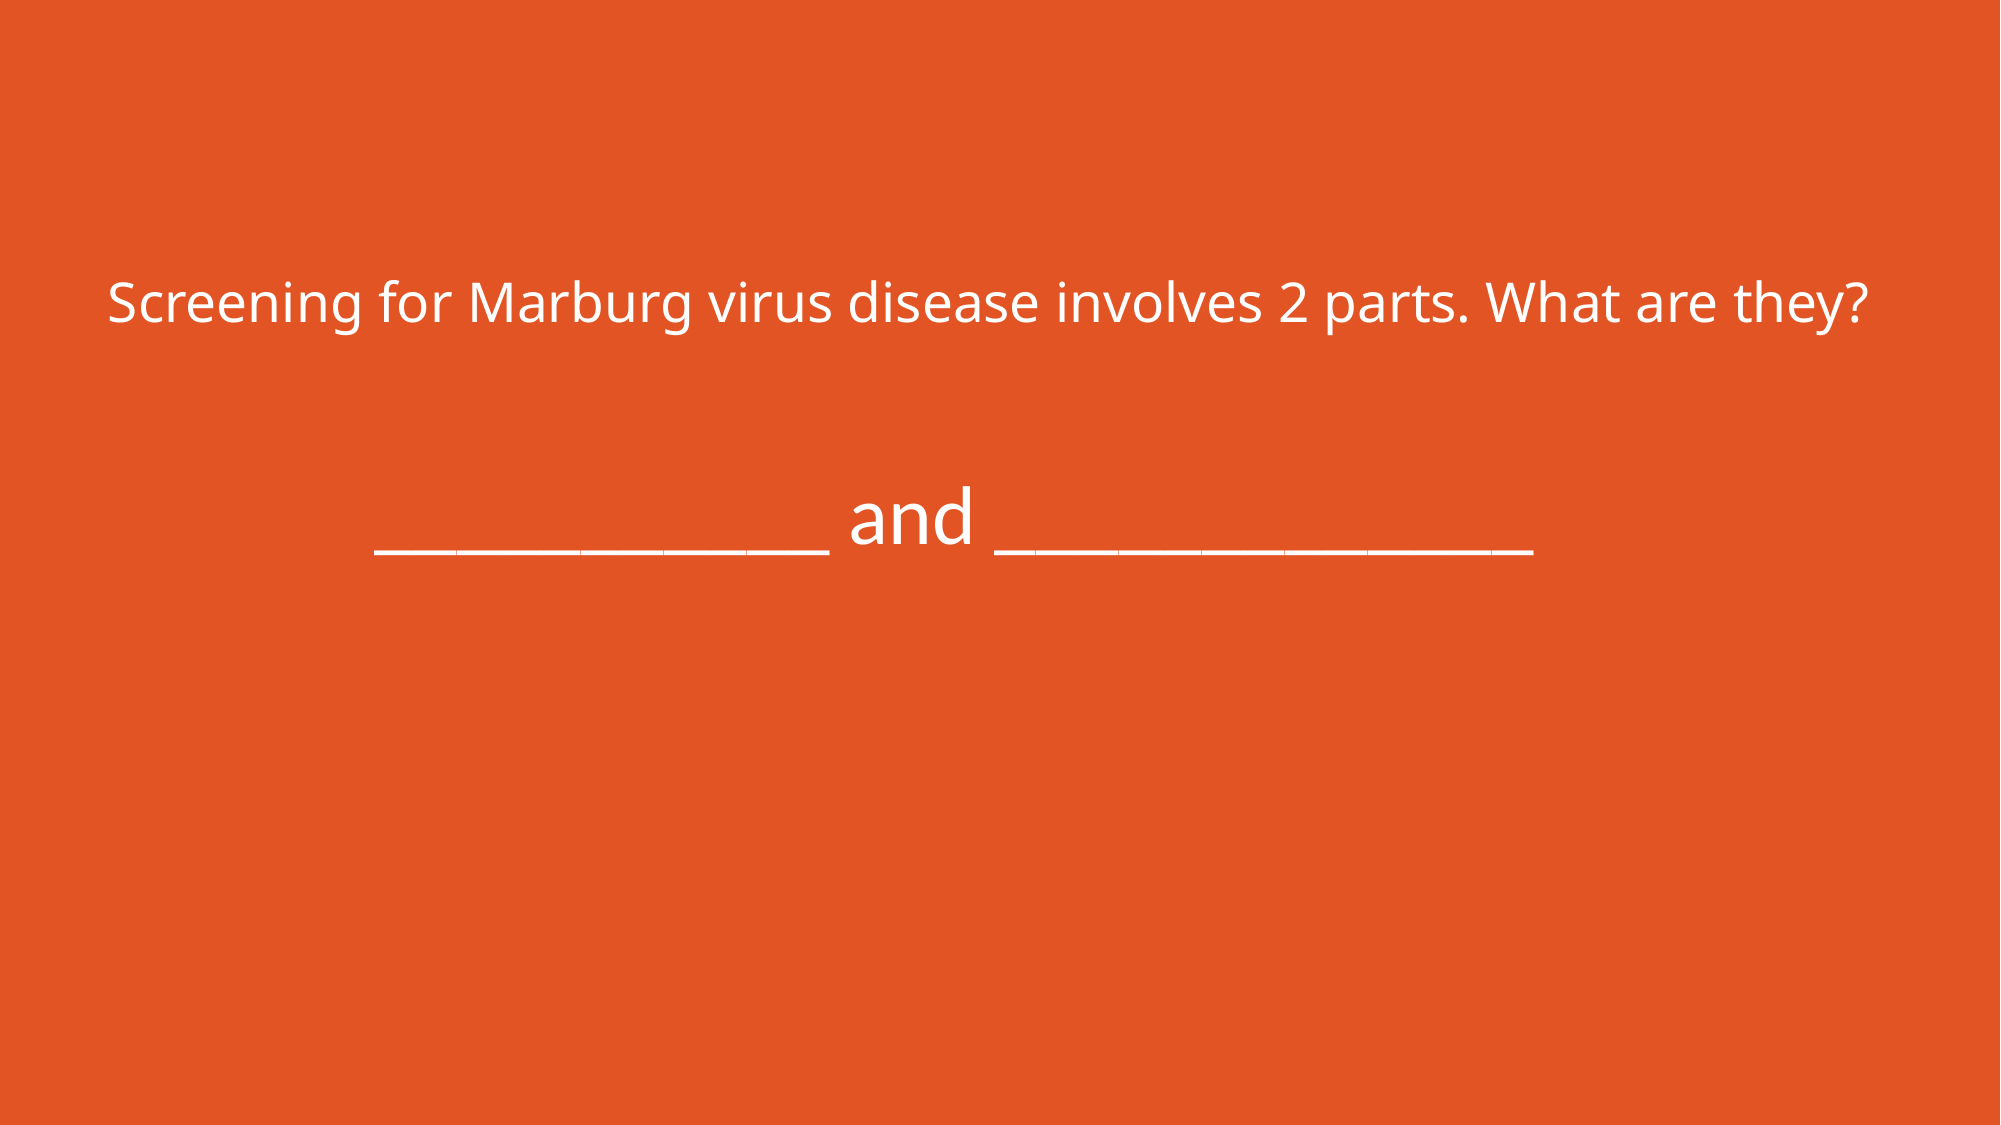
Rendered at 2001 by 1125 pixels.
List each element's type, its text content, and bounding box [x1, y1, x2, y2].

text_box ___________ and _____________ [359, 453, 2000, 669]
title Screening for Marburg virus disease involves 2 parts. What are they? [92, 195, 1908, 342]
